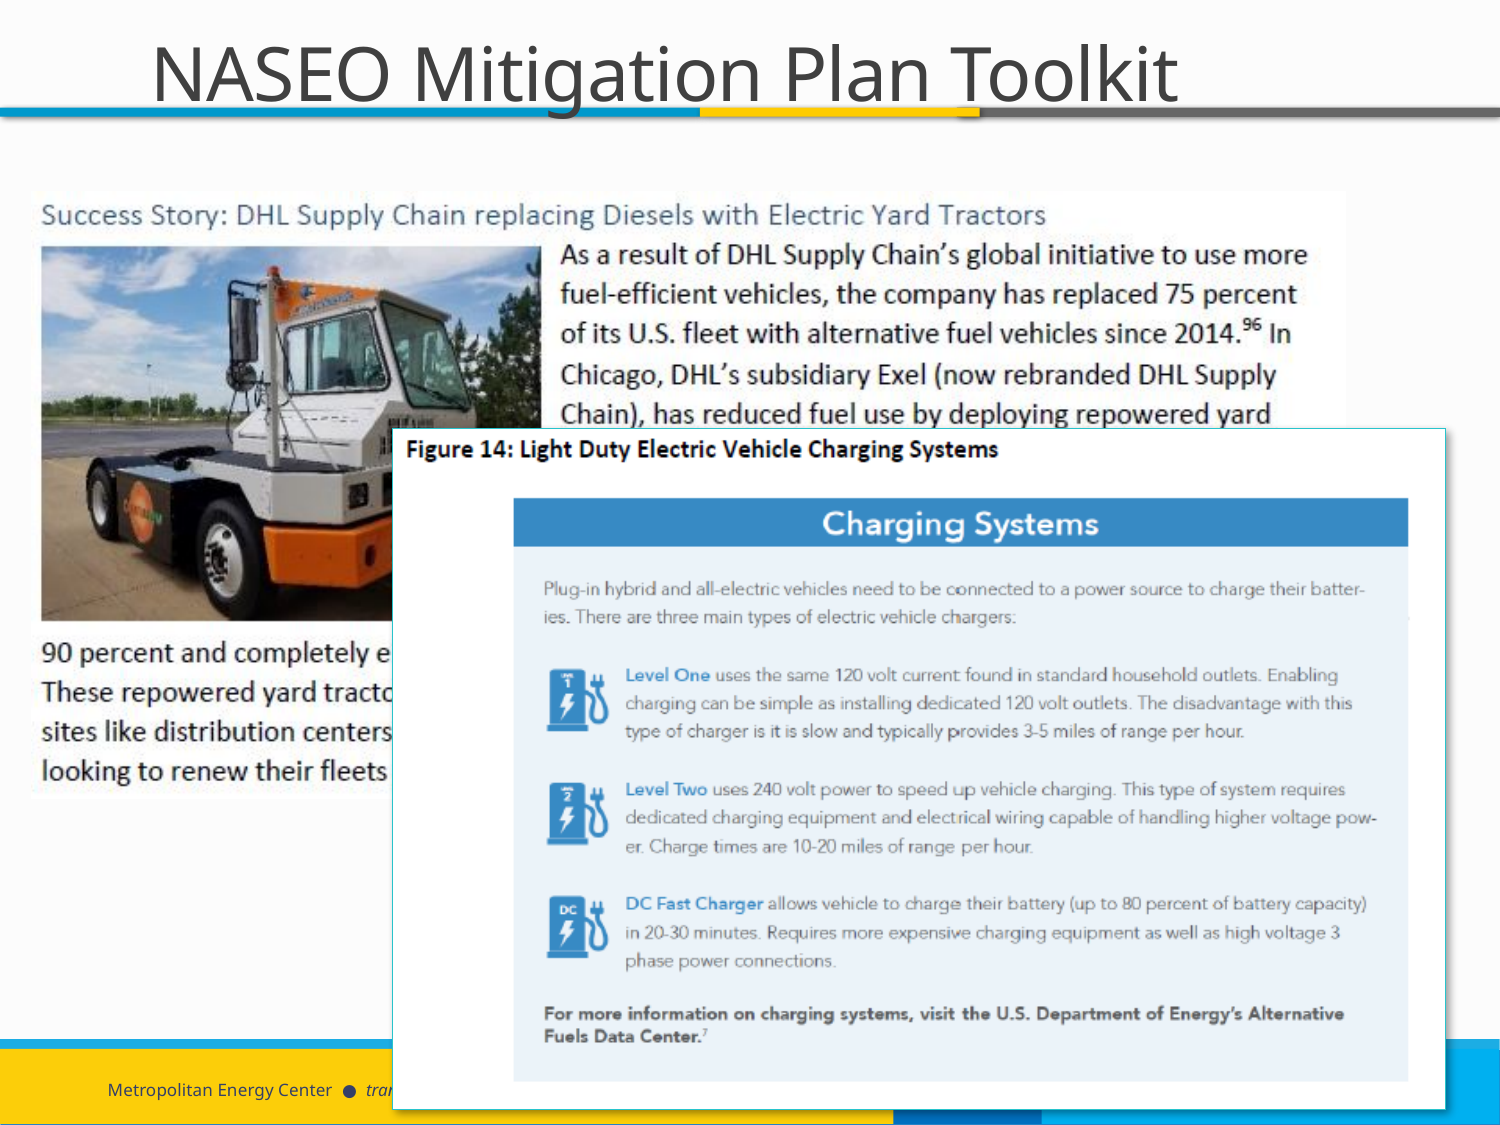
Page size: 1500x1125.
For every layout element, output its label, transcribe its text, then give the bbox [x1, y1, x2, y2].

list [30, 191, 1346, 800]
title NASEO Mitigation Plan Toolkit [135, 13, 1373, 125]
picture [392, 428, 1447, 1111]
